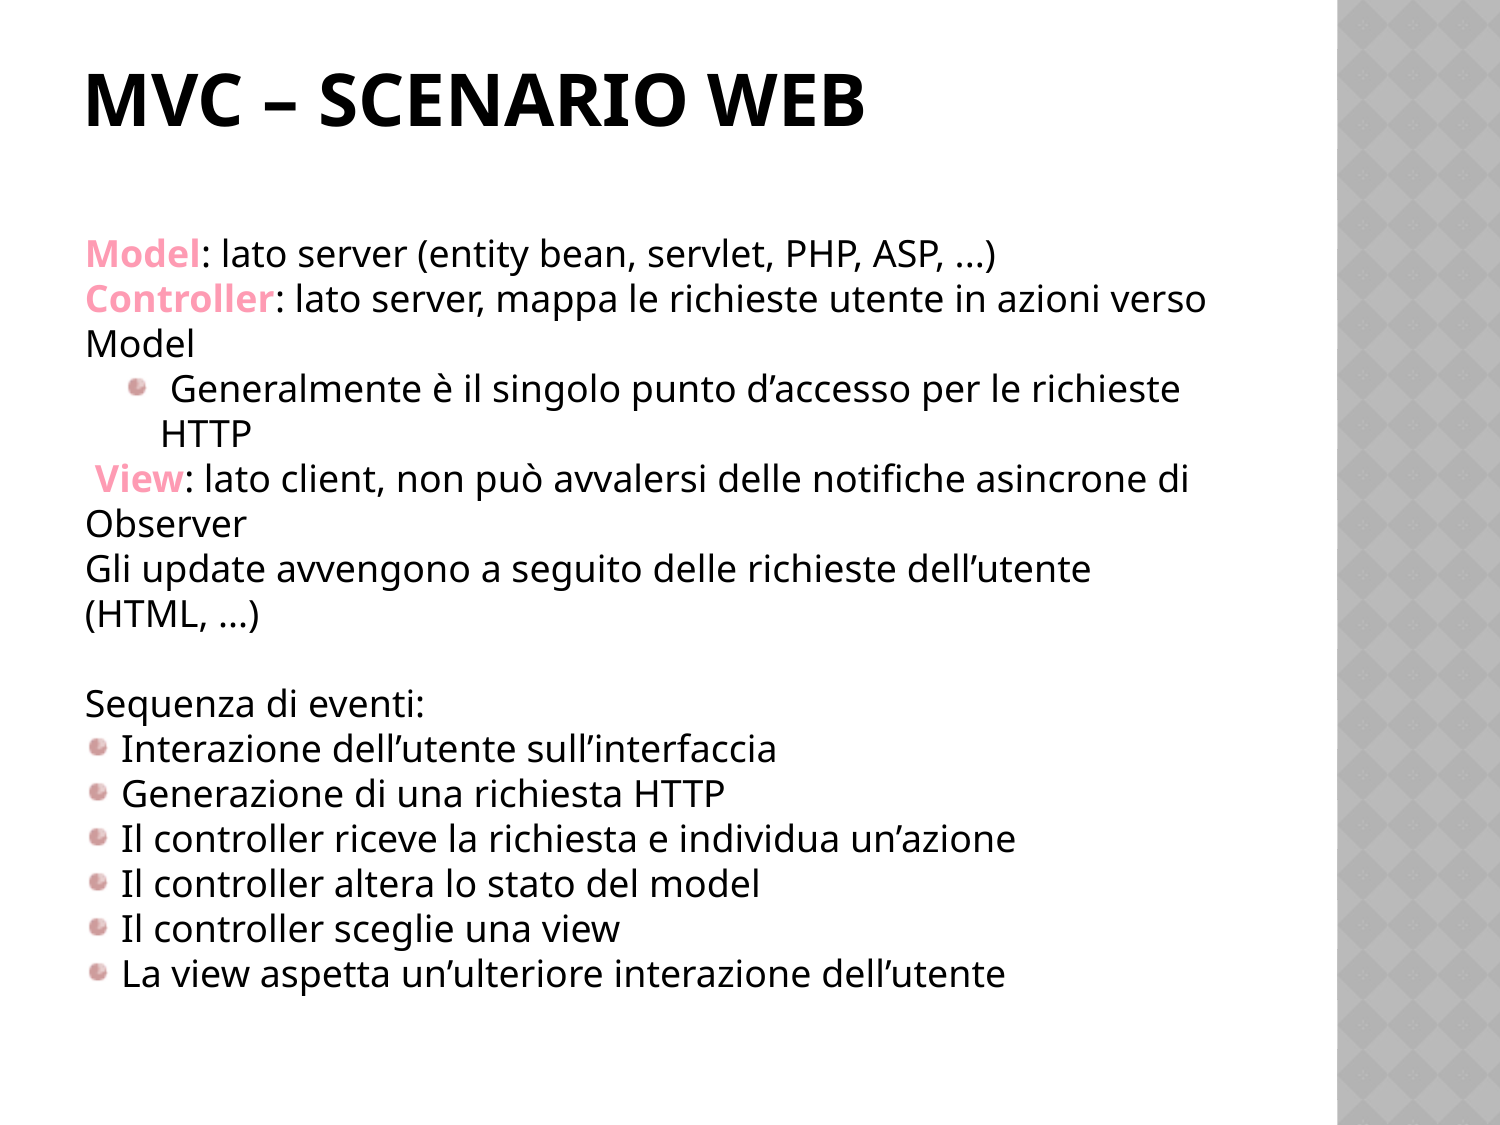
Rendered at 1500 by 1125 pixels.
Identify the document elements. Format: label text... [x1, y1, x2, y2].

picture [124, 374, 151, 401]
picture [85, 914, 112, 941]
picture [85, 959, 112, 986]
picture [85, 824, 112, 851]
title MVC – SCENARIO WEB [75, 52, 1263, 141]
picture [85, 734, 112, 761]
picture [85, 869, 112, 896]
text_box Model: lato server (entity bean, servlet, PHP, ASP, ...) Controller: lato server, mappa le richieste utente in azioni verso Model Generalmente è il singolo punto d’accesso per le richieste HTTP View: lato client, non può avvalersi delle notifiche asincrone di Observer Gli update avvengono a seguito delle richieste dell’utente (HTML, ...) Sequenza di eventi: Interazione dell’utente sull’interfaccia Generazione di una richiesta HTTP Il controller riceve la richiesta e individua un’azione Il controller altera lo stato del model Il controller sceglie una view La view aspetta un’ulteriore interazione dell’utente [70, 222, 1278, 1003]
picture [85, 779, 112, 806]
